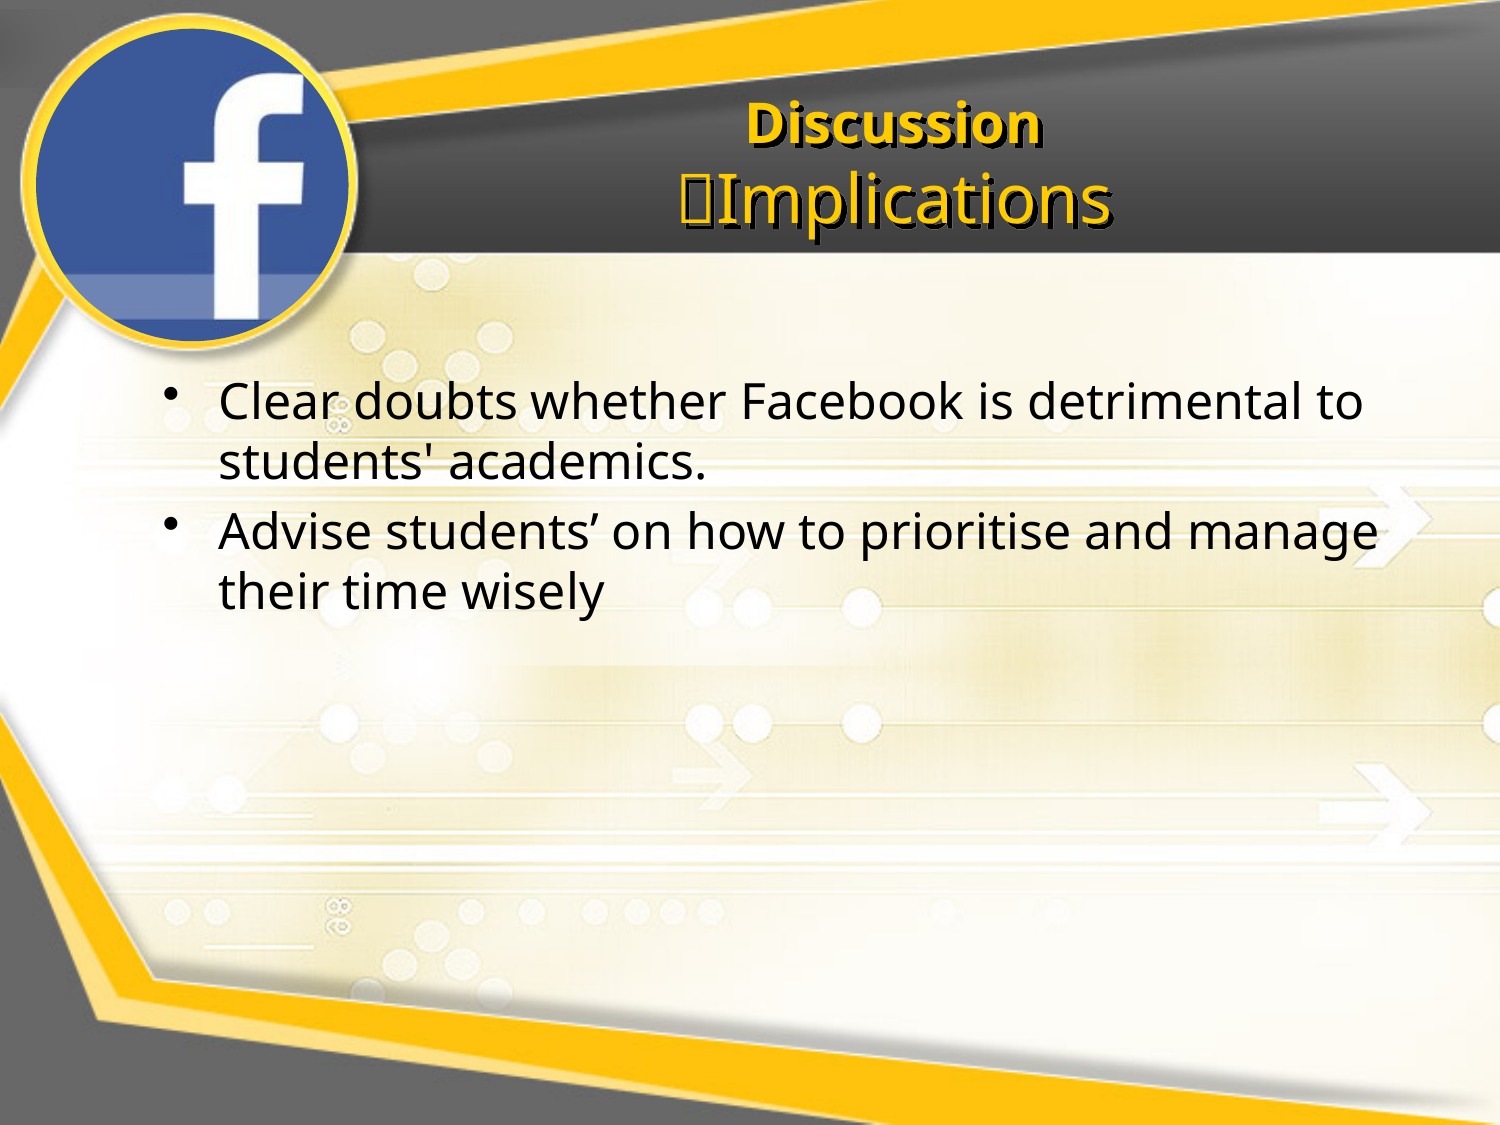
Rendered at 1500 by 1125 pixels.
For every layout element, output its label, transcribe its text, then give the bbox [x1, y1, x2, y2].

list Clear doubts whether Facebook is detrimental to students' academics. Advise students’ on how to prioritise and manage their time wisely [147, 361, 1426, 977]
title Discussion Implications [362, 89, 1426, 236]
picture [0, 0, 1500, 1125]
